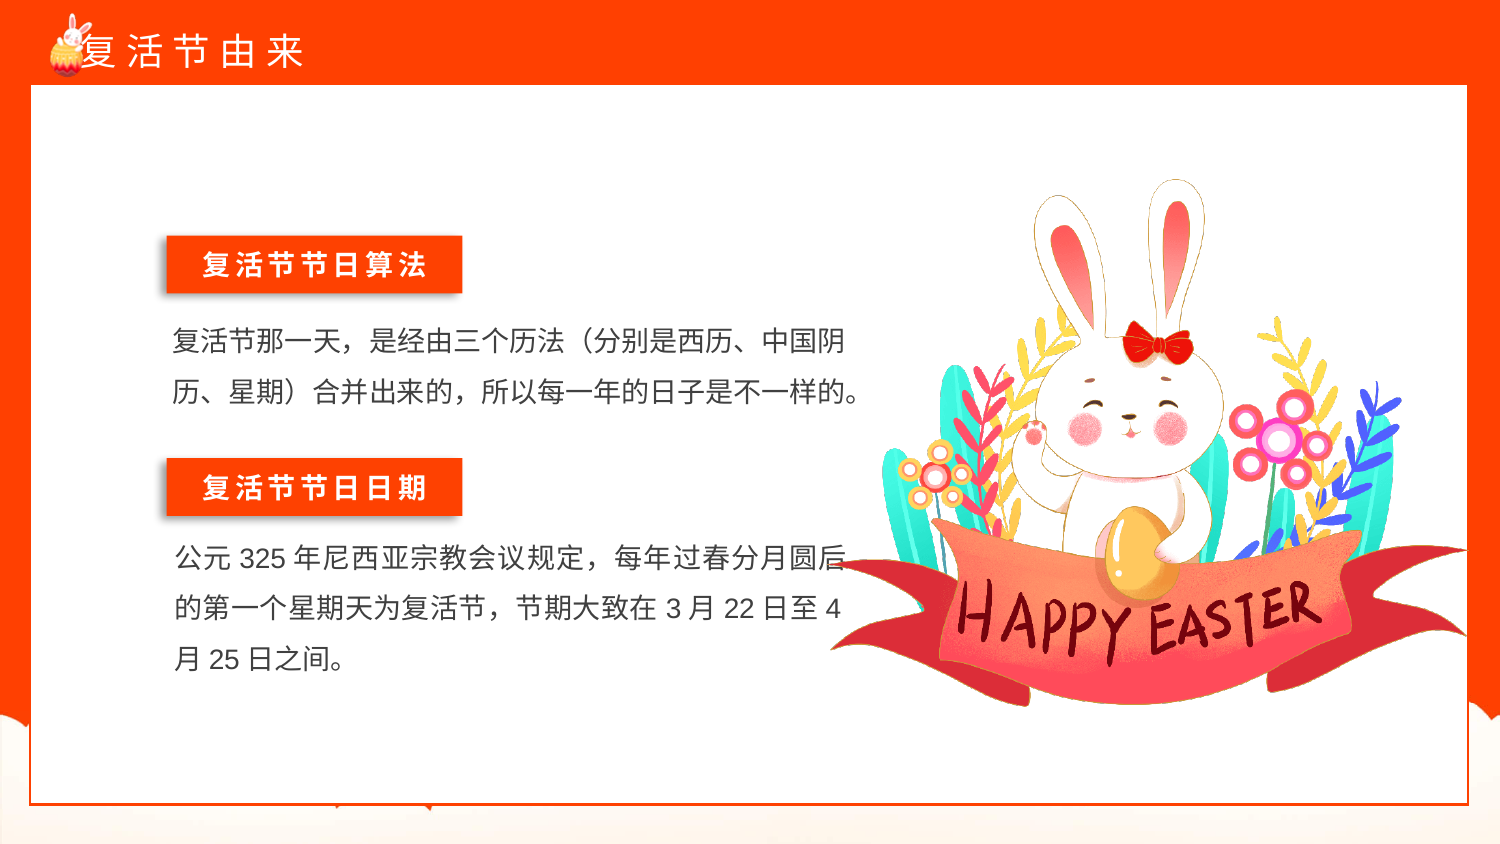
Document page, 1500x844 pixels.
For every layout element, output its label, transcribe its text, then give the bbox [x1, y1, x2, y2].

text_box 复活节节日日期 [166, 457, 463, 517]
picture [0, 0, 1500, 844]
text_box 复活节节日算法 [166, 235, 463, 294]
text_box 公元325年尼西亚宗教会议规定，每年过春分月圆后的第一个星期天为复活节，节期大致在3月22日至4月25日之间。 [159, 515, 762, 683]
text_box 复活节那一天，是经由三个历法（分别是西历、中国阴历、星期）合并出来的，所以每一年的日子是不一样的。 [157, 299, 762, 416]
